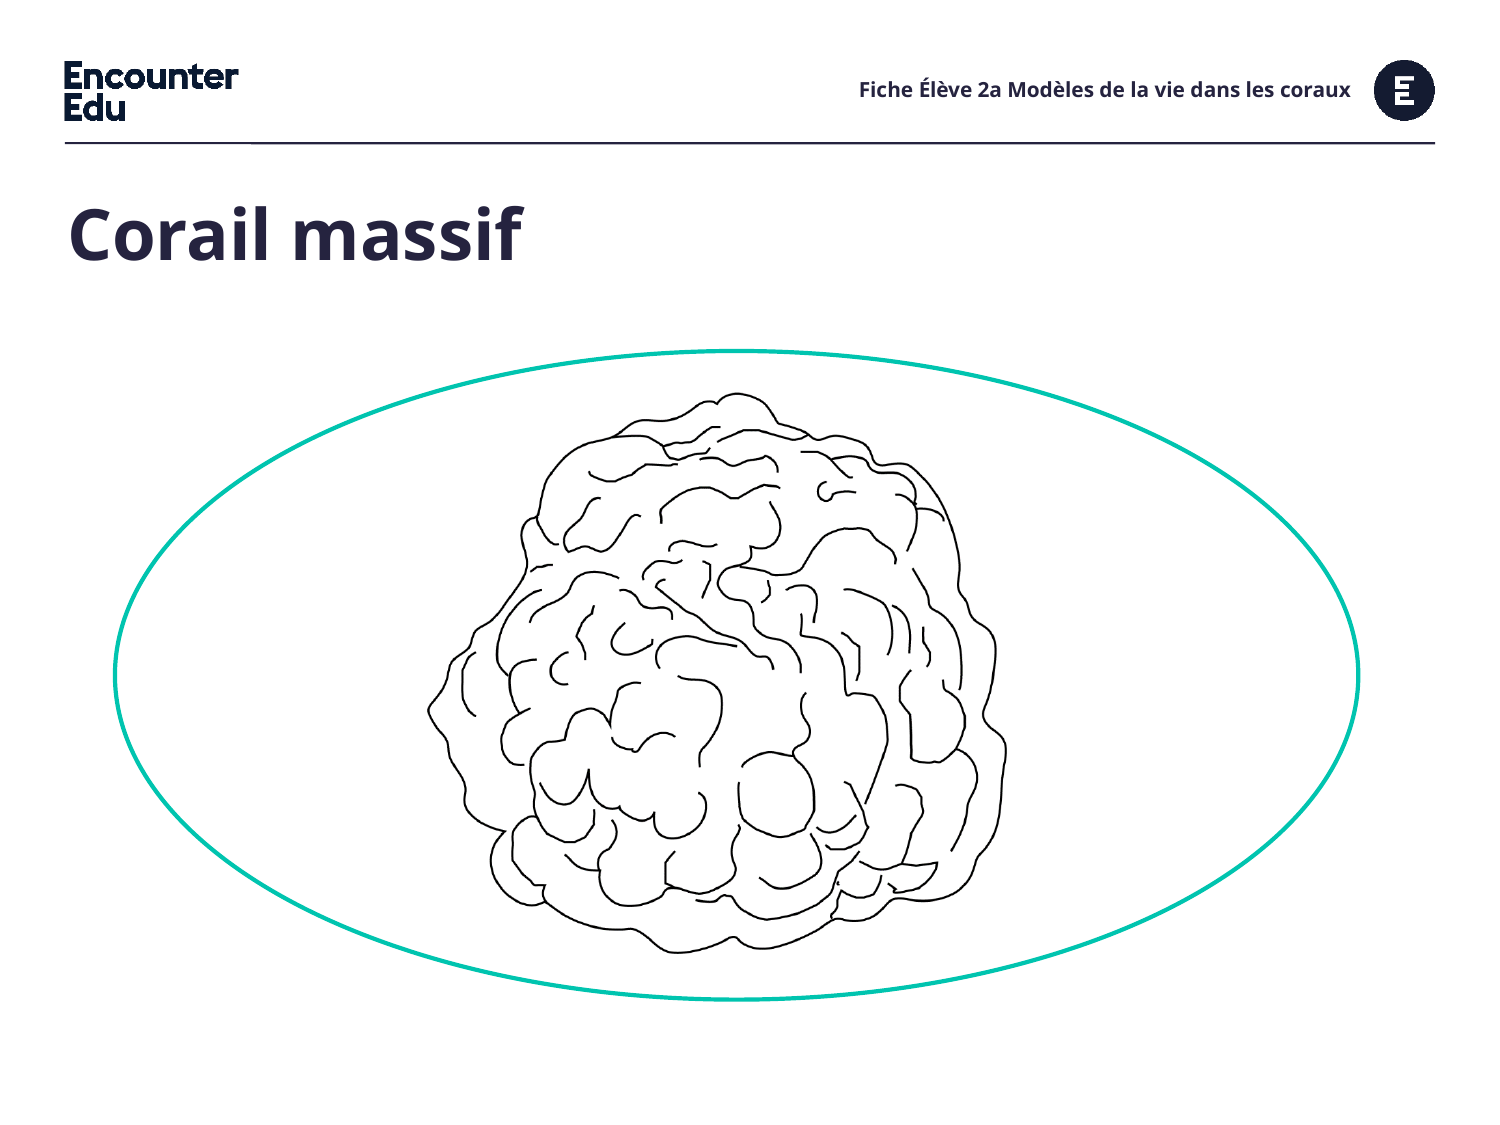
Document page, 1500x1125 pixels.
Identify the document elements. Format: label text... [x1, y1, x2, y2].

title Fiche Élève 2a Modèles de la vie dans les coraux [749, 67, 1359, 114]
list Corail massif [59, 191, 929, 394]
picture [427, 392, 1007, 954]
picture [60, 59, 243, 122]
picture [1372, 58, 1436, 122]
text_box [114, 366, 1359, 1000]
